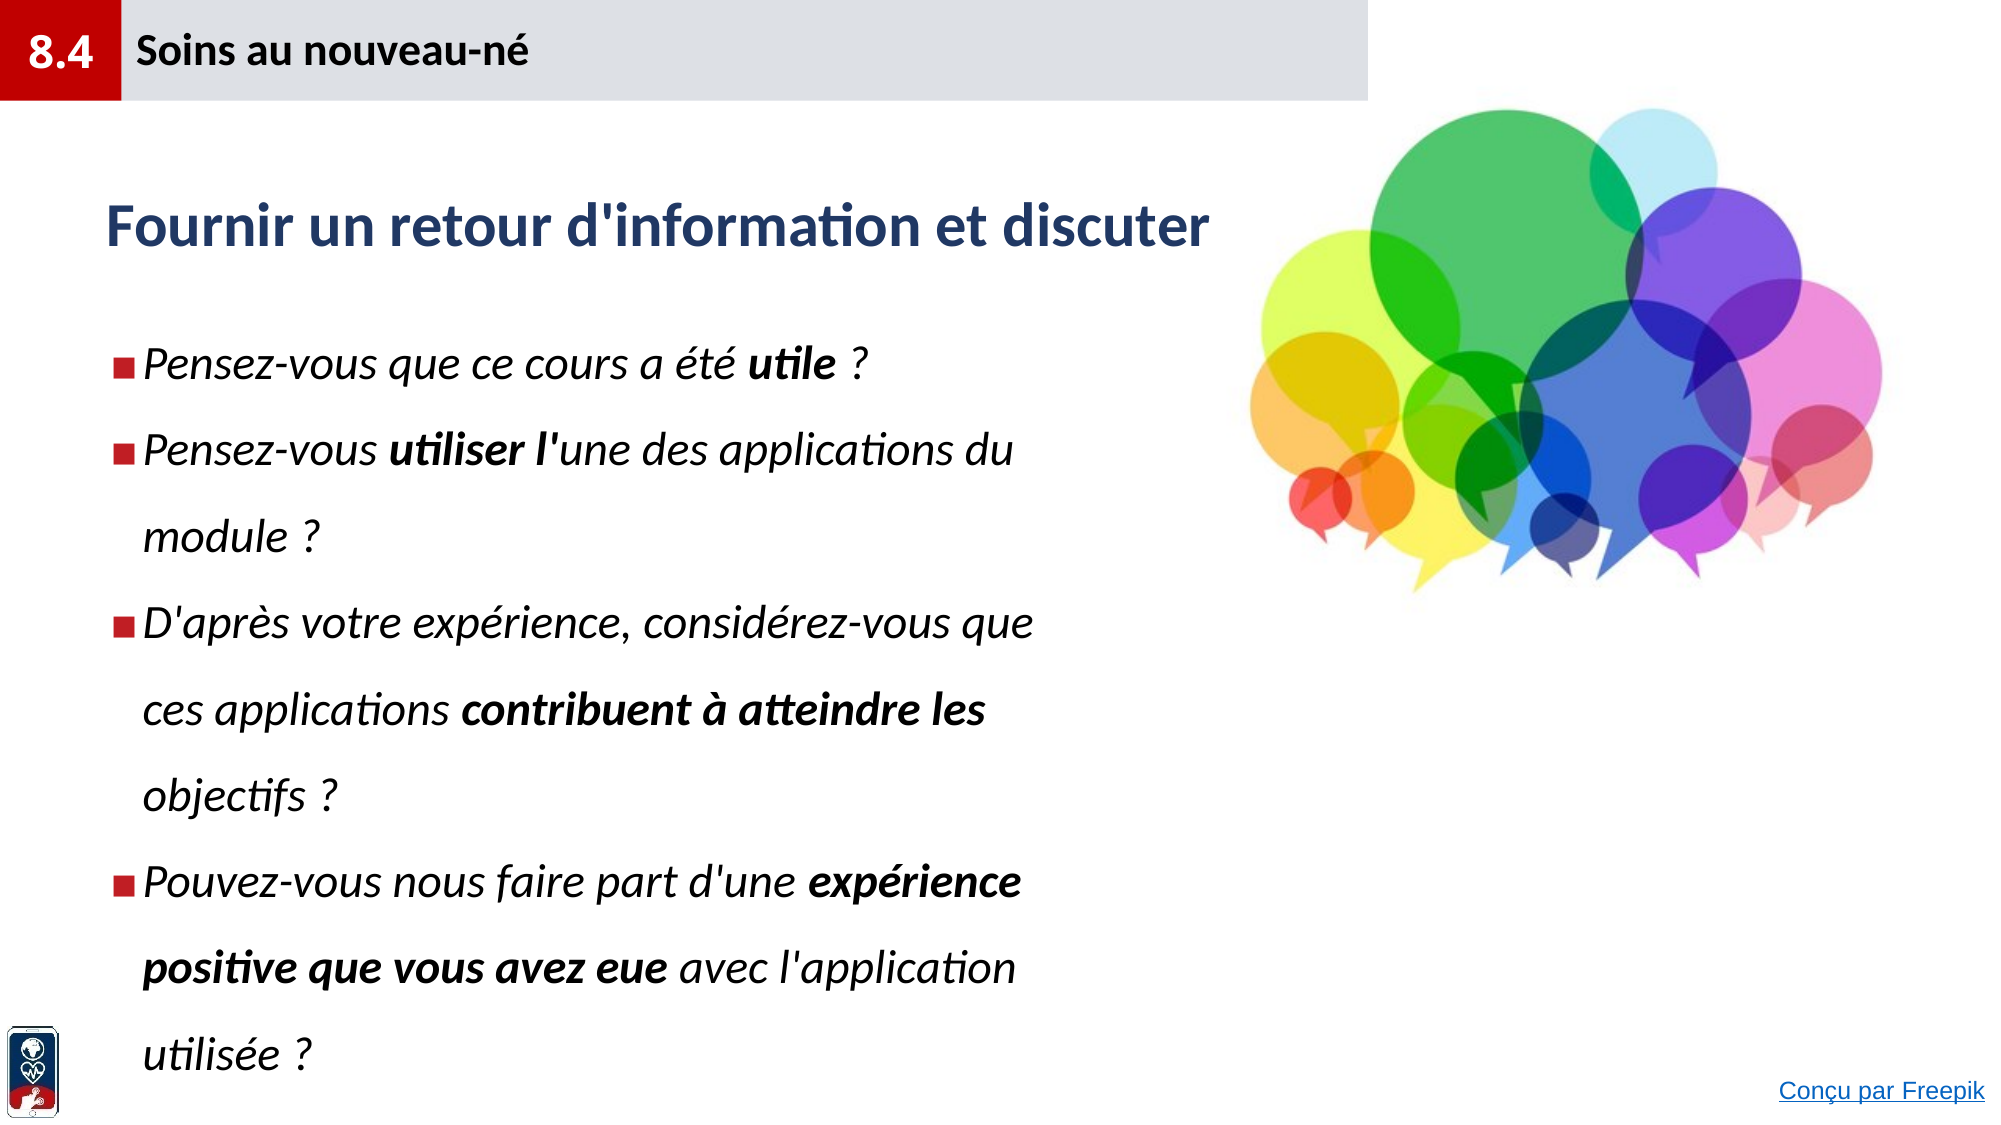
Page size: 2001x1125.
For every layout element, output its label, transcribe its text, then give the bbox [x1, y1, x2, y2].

text_box 8.4 [13, 14, 122, 85]
text_box Soins au nouveau-né [122, 0, 1368, 101]
text_box [0, 0, 122, 101]
list Pensez-vous que ce cours a été utile ? Pensez-vous utiliser l'une des applications du module ? D'après votre expérience, considérez-vous que ces applications contribuent à atteindre les objectifs ? Pouvez-vous nous faire part d'une expérience positive que vous avez eue avec l'application utilisée ? [91, 295, 1052, 1094]
picture [7, 1026, 59, 1118]
text_box Conçu par Freepik [989, 1066, 2000, 1112]
picture [1213, 84, 1906, 617]
title Fournir un retour d'information et discuter [91, 177, 1208, 277]
